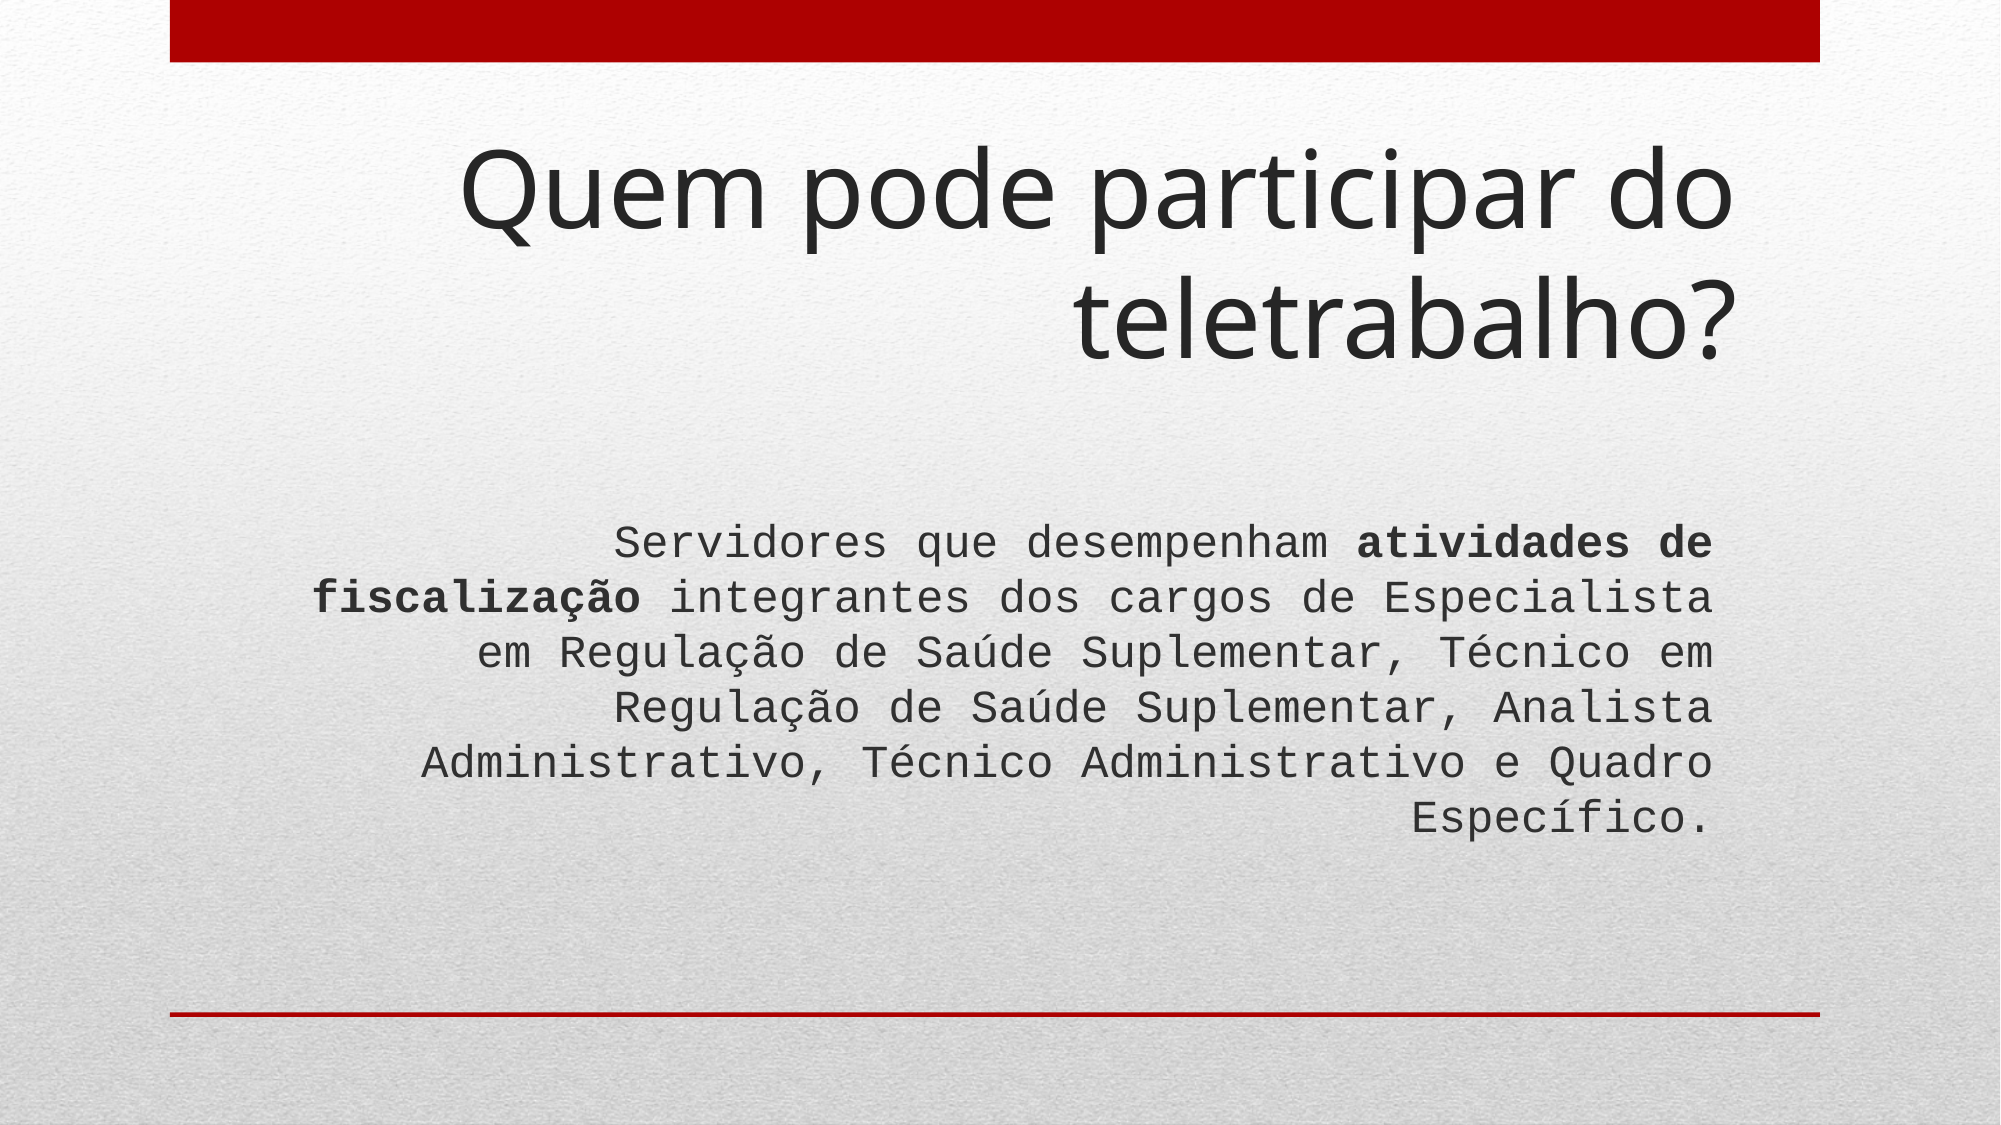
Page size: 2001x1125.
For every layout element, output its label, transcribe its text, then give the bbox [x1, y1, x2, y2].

title Quem pode participar do teletrabalho? [269, 125, 1754, 388]
list Servidores que desempenham atividades de fiscalização integrantes dos cargos de Especialista em Regulação de Saúde Suplementar, Técnico em Regulação de Saúde Suplementar, Analista Administrativo, Técnico Administrativo e Quadro Específico. [265, 458, 1729, 895]
